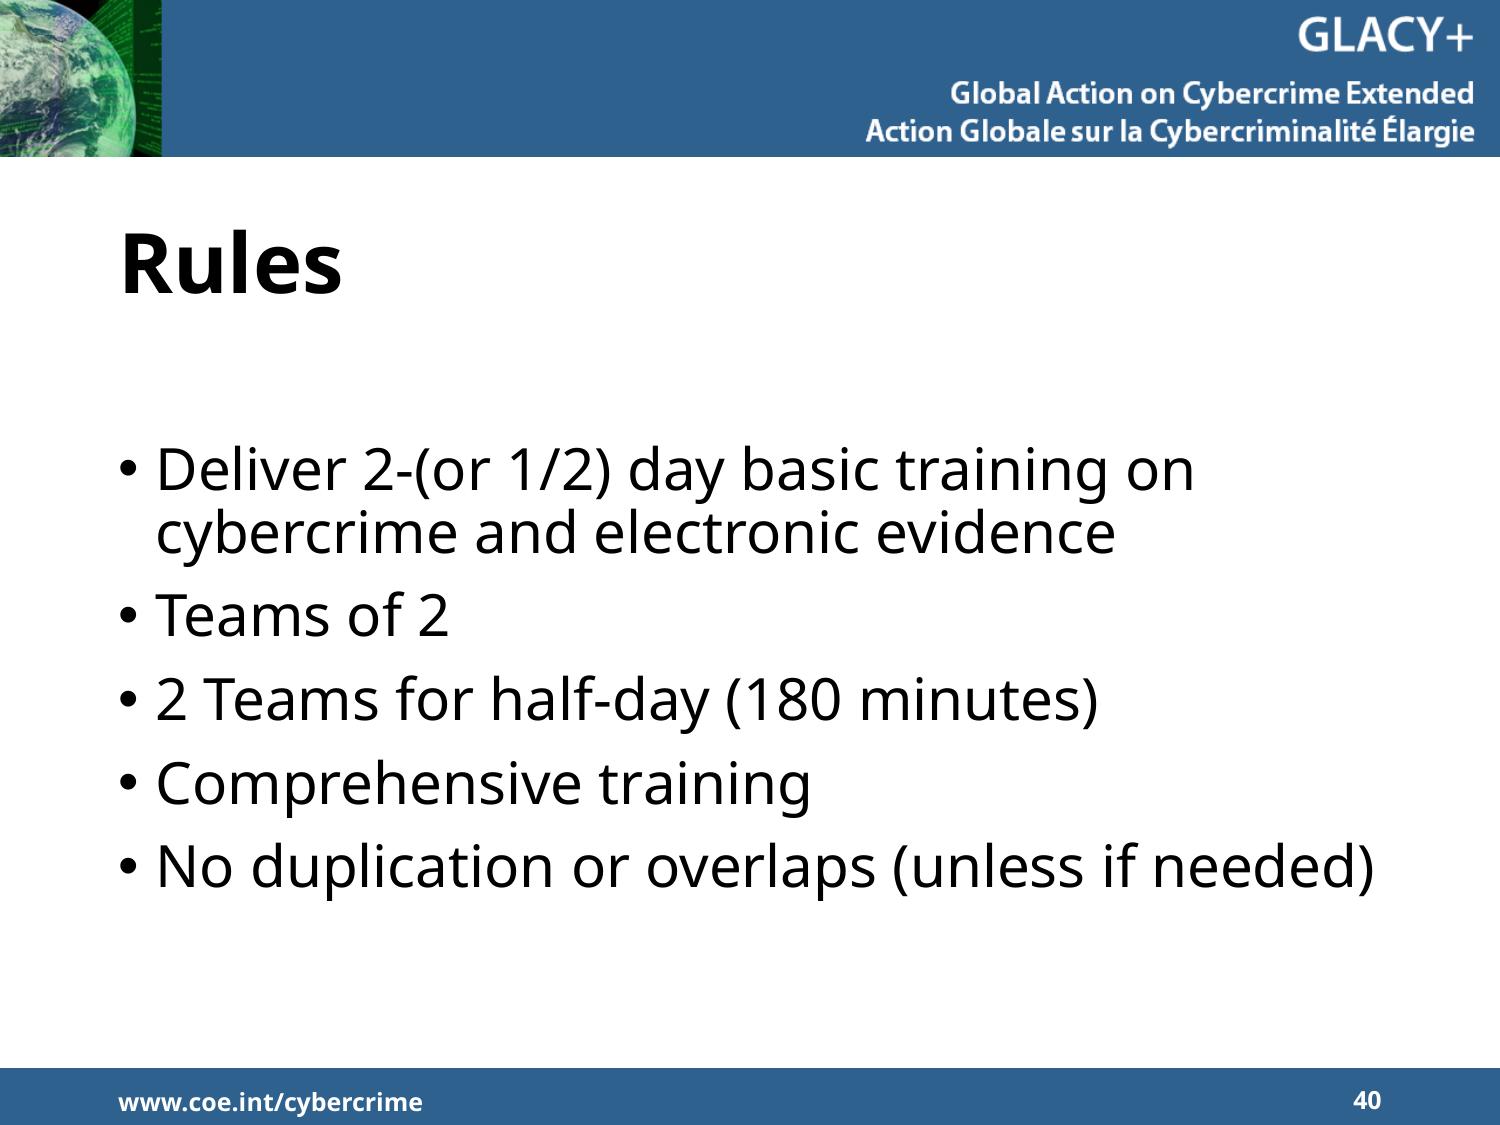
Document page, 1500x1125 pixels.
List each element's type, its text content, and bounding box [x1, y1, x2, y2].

title Rules [103, 171, 1397, 363]
slide_number www.coe.int/cybercrime [103, 1071, 491, 1125]
list Deliver 2-(or 1/2) day basic training on cybercrime and electronic evidence Teams of 2 2 Teams for half-day (180 minutes) Comprehensive training No duplication or overlaps (unless if needed) [103, 432, 1397, 1086]
slide_number 40 [1059, 1071, 1397, 1125]
picture [0, 0, 1500, 157]
